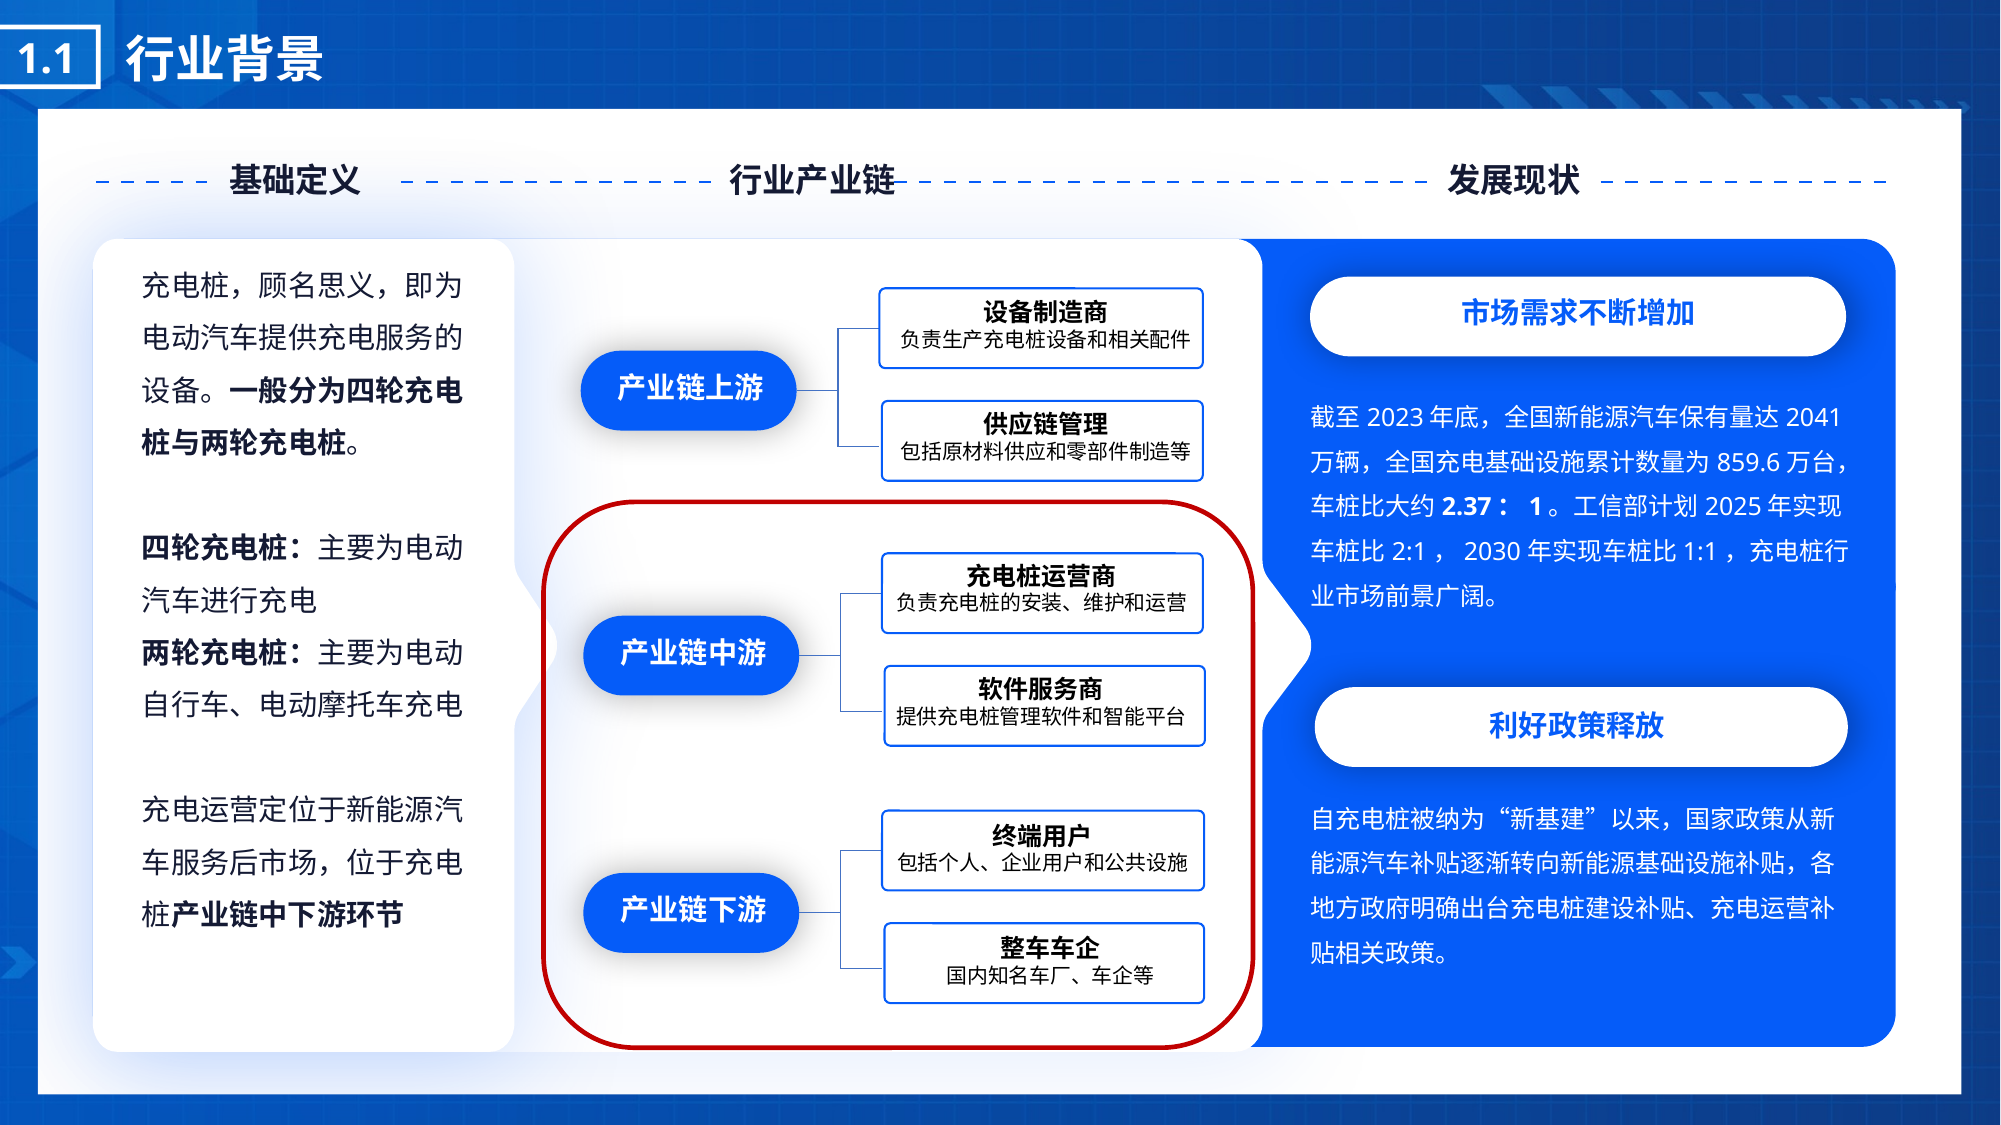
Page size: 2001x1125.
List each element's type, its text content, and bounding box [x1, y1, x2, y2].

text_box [92, 151, 1896, 1052]
text_box 1.1 [1, 24, 124, 90]
text_box 行业背景 [110, 19, 358, 95]
picture [0, 0, 2001, 1125]
